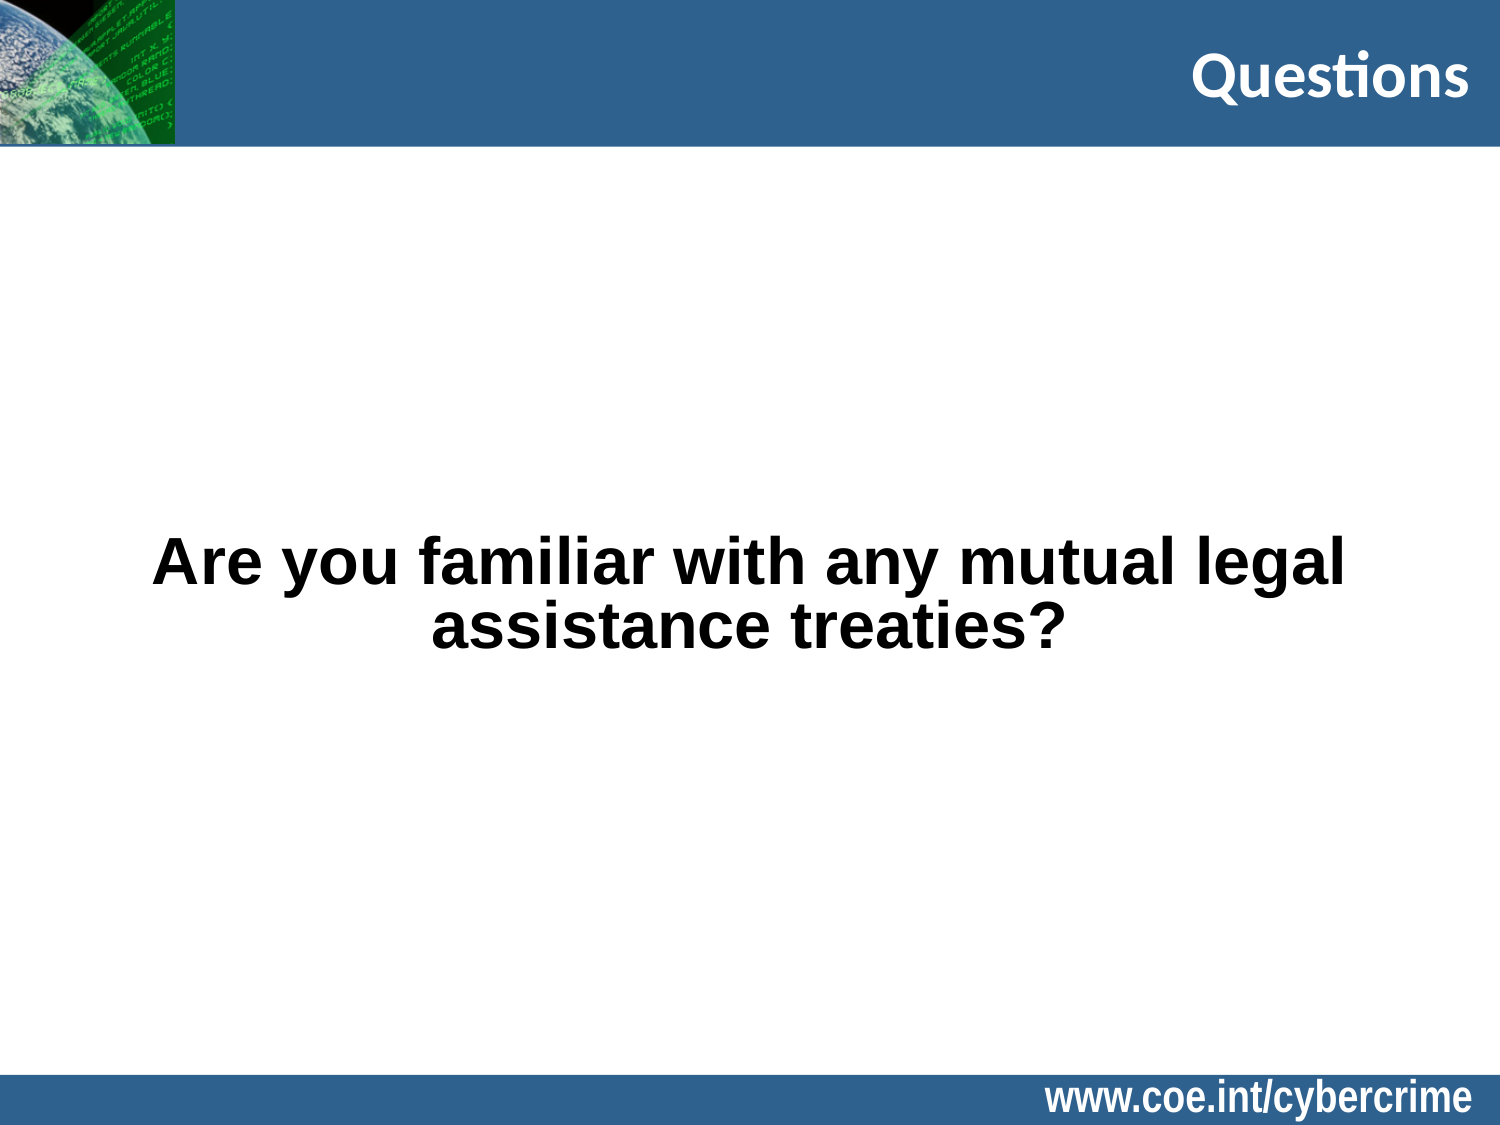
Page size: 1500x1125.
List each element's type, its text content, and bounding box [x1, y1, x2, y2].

text_box Questions [177, 0, 1500, 149]
picture [0, 0, 175, 144]
text_box Are you familiar with any mutual legal assistance treaties? [50, 525, 1450, 669]
text_box [0, 1073, 1030, 1125]
text_box www.coe.int/cybercrime [1030, 1059, 1500, 1125]
